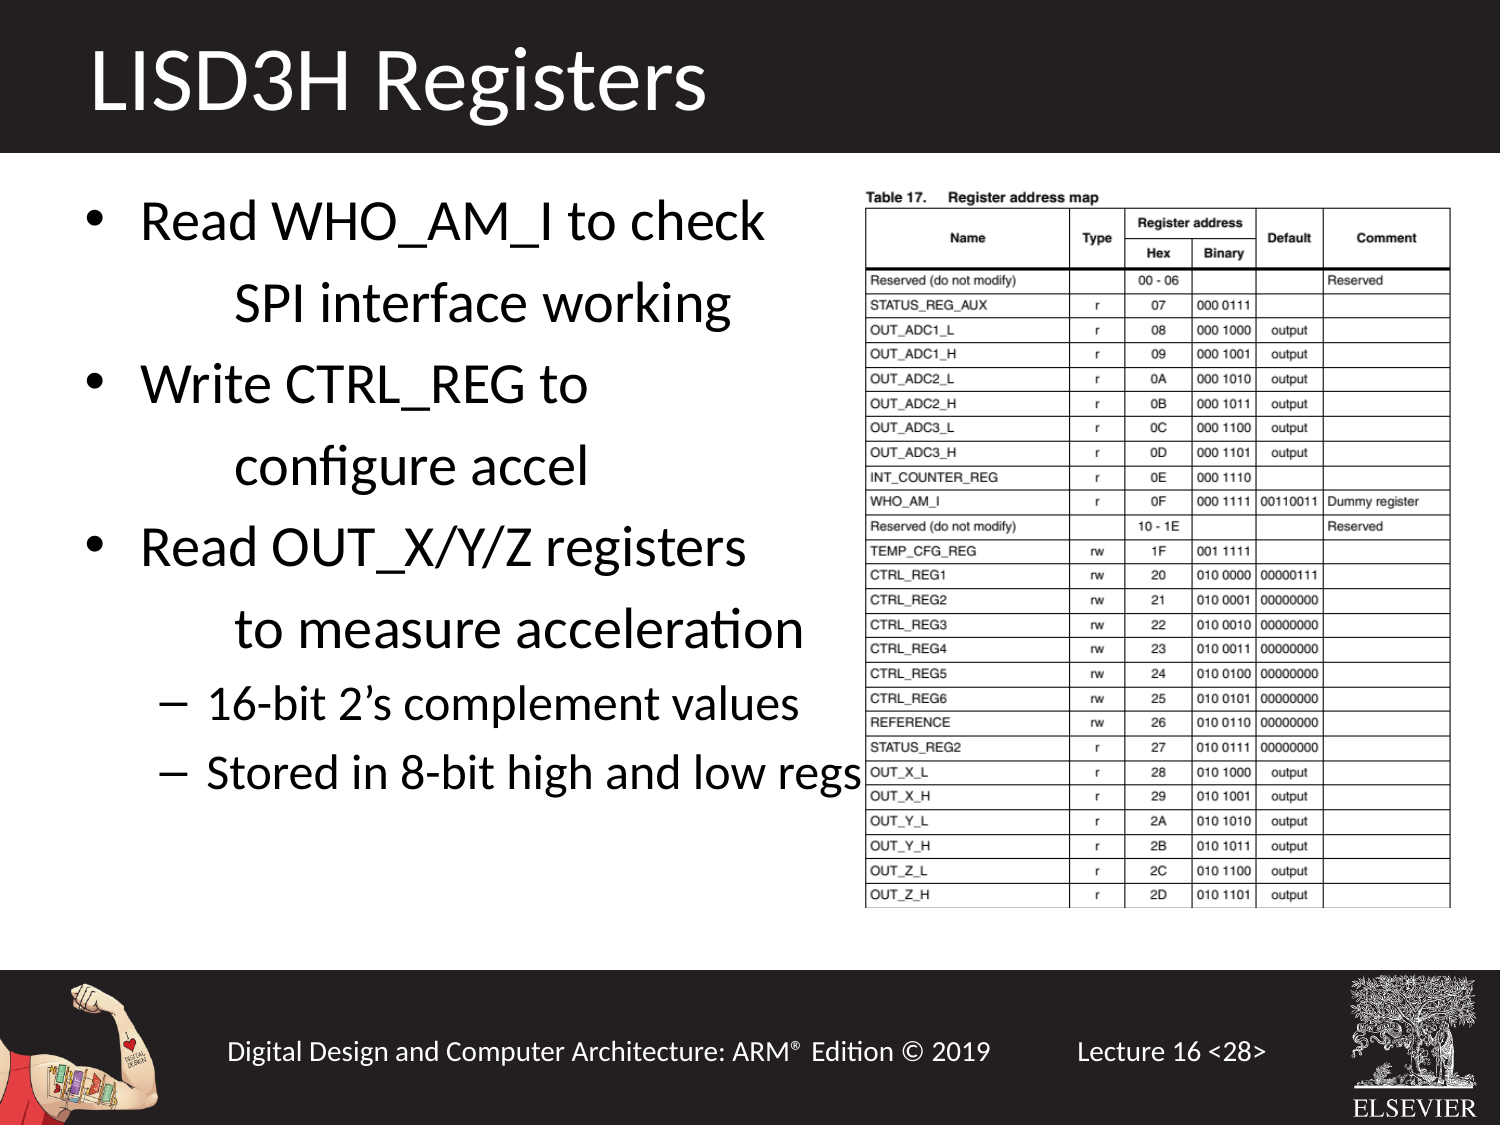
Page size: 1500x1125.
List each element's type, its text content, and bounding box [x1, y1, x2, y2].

picture [1350, 974, 1477, 1117]
text_box Read WHO_AM_I to check SPI interface working Write CTRL_REG to configure accel Read OUT_X/Y/Z registers to measure acceleration 16-bit 2’s complement values Stored in 8-bit high and low regs [69, 174, 1470, 918]
text_box LISD3H Registers [75, 11, 1375, 136]
picture [862, 184, 1454, 908]
picture [0, 979, 163, 1125]
